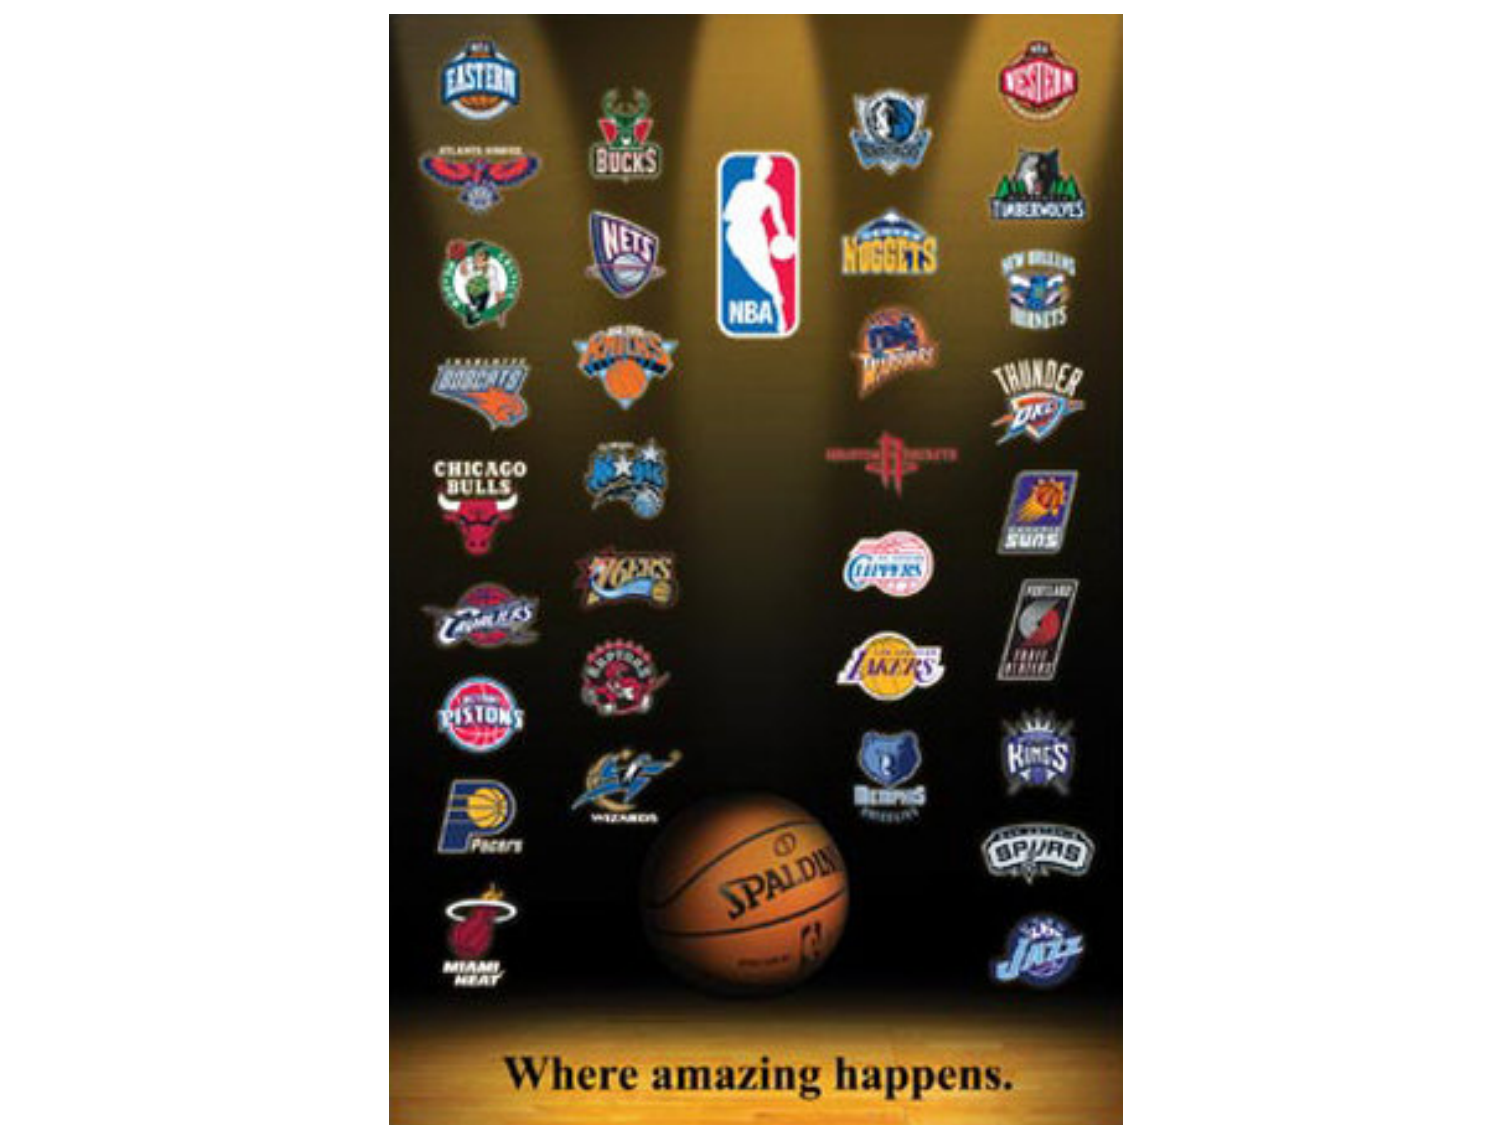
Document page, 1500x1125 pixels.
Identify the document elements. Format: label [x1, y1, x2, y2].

picture [389, 14, 1123, 1125]
